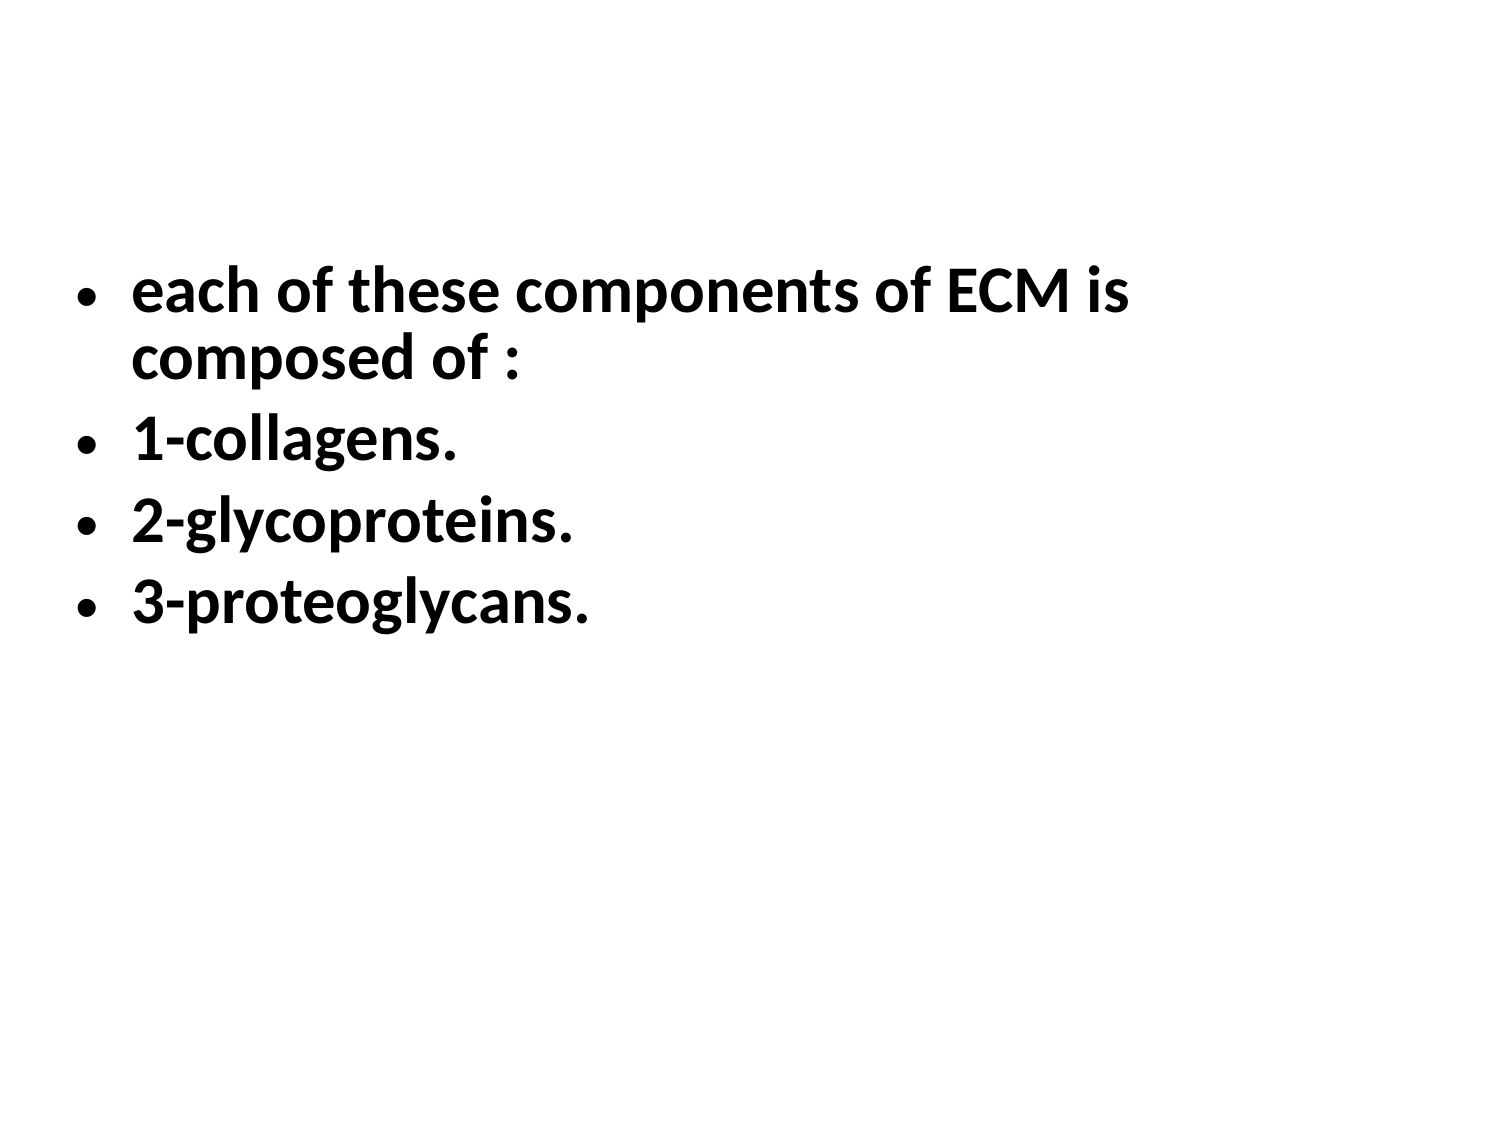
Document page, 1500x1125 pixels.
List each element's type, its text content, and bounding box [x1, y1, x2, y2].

list each of these components of ECM is composed of : 1-collagens. 2-glycoproteins. 3-proteoglycans. [75, 262, 1425, 1005]
